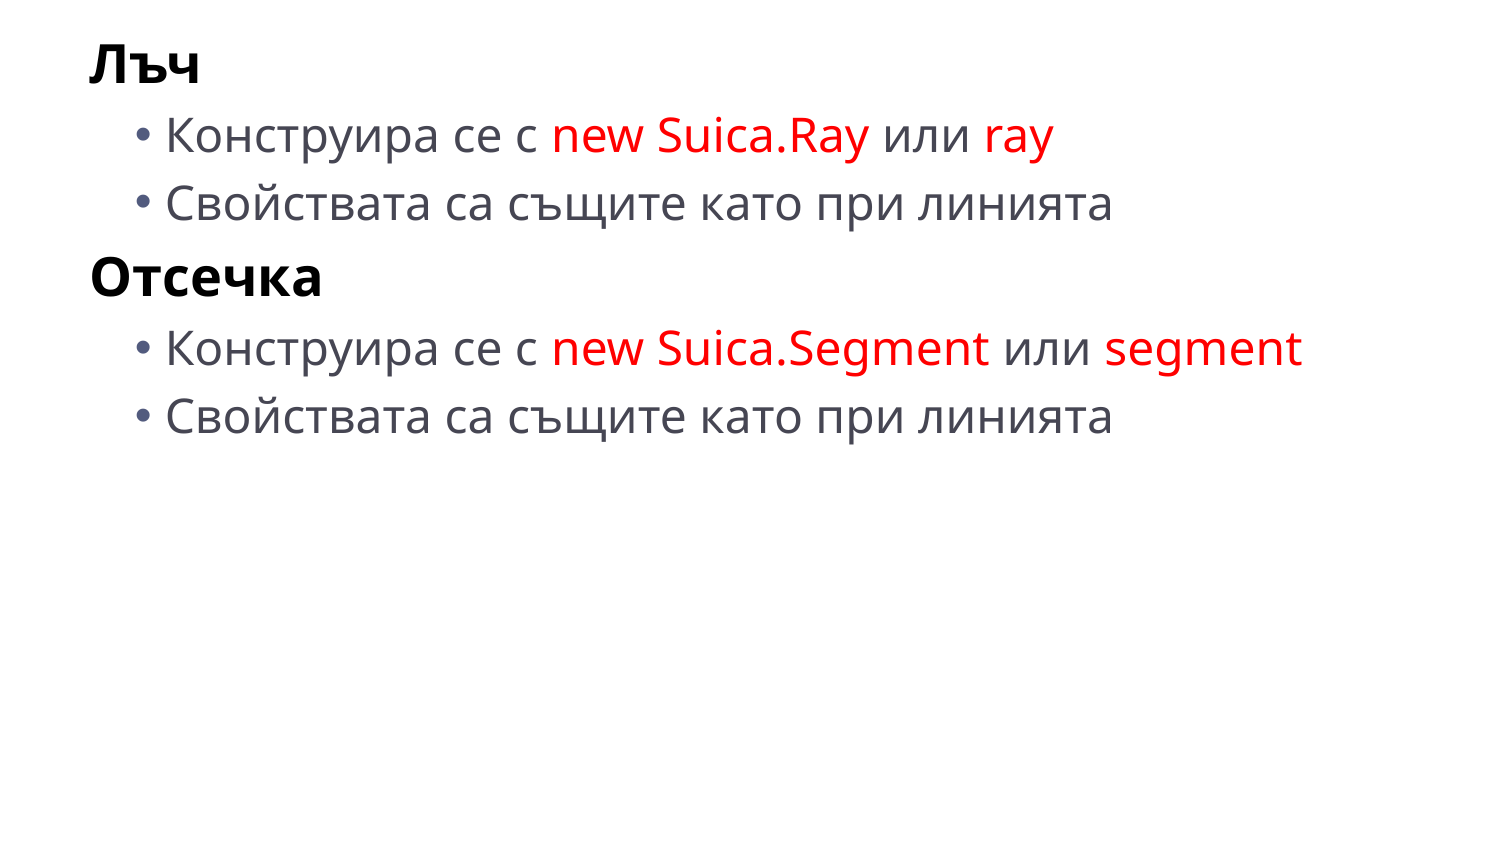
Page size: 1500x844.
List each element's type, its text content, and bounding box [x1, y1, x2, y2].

list Лъч Конструира се с new Suica.Ray или ray Свойствата са същите като при линията Отсечка Конструира се с new Suica.Segment или segment Свойствата са същите като при линията [75, 21, 1475, 835]
